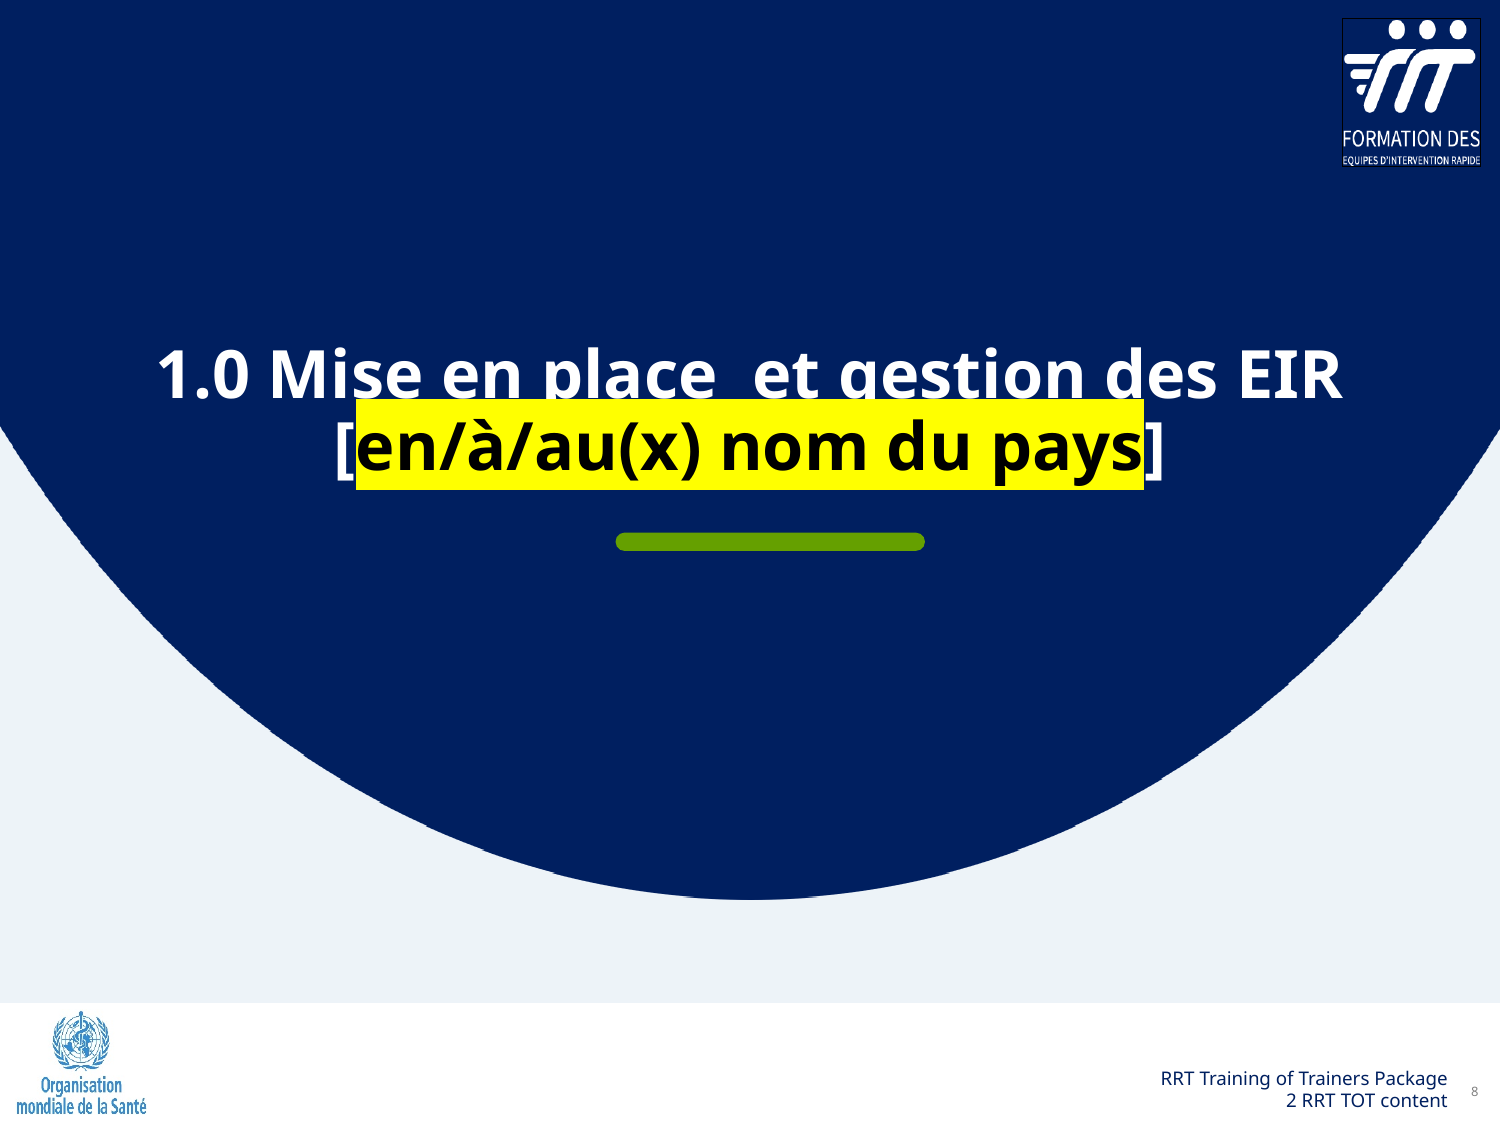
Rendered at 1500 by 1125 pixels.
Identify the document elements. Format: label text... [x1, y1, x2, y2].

picture [0, 0, 1500, 1003]
picture [15, 1009, 147, 1115]
title 1.0 Mise en place et gestion des EIR [en/à/au(x) nom du pays] [74, 310, 1426, 560]
